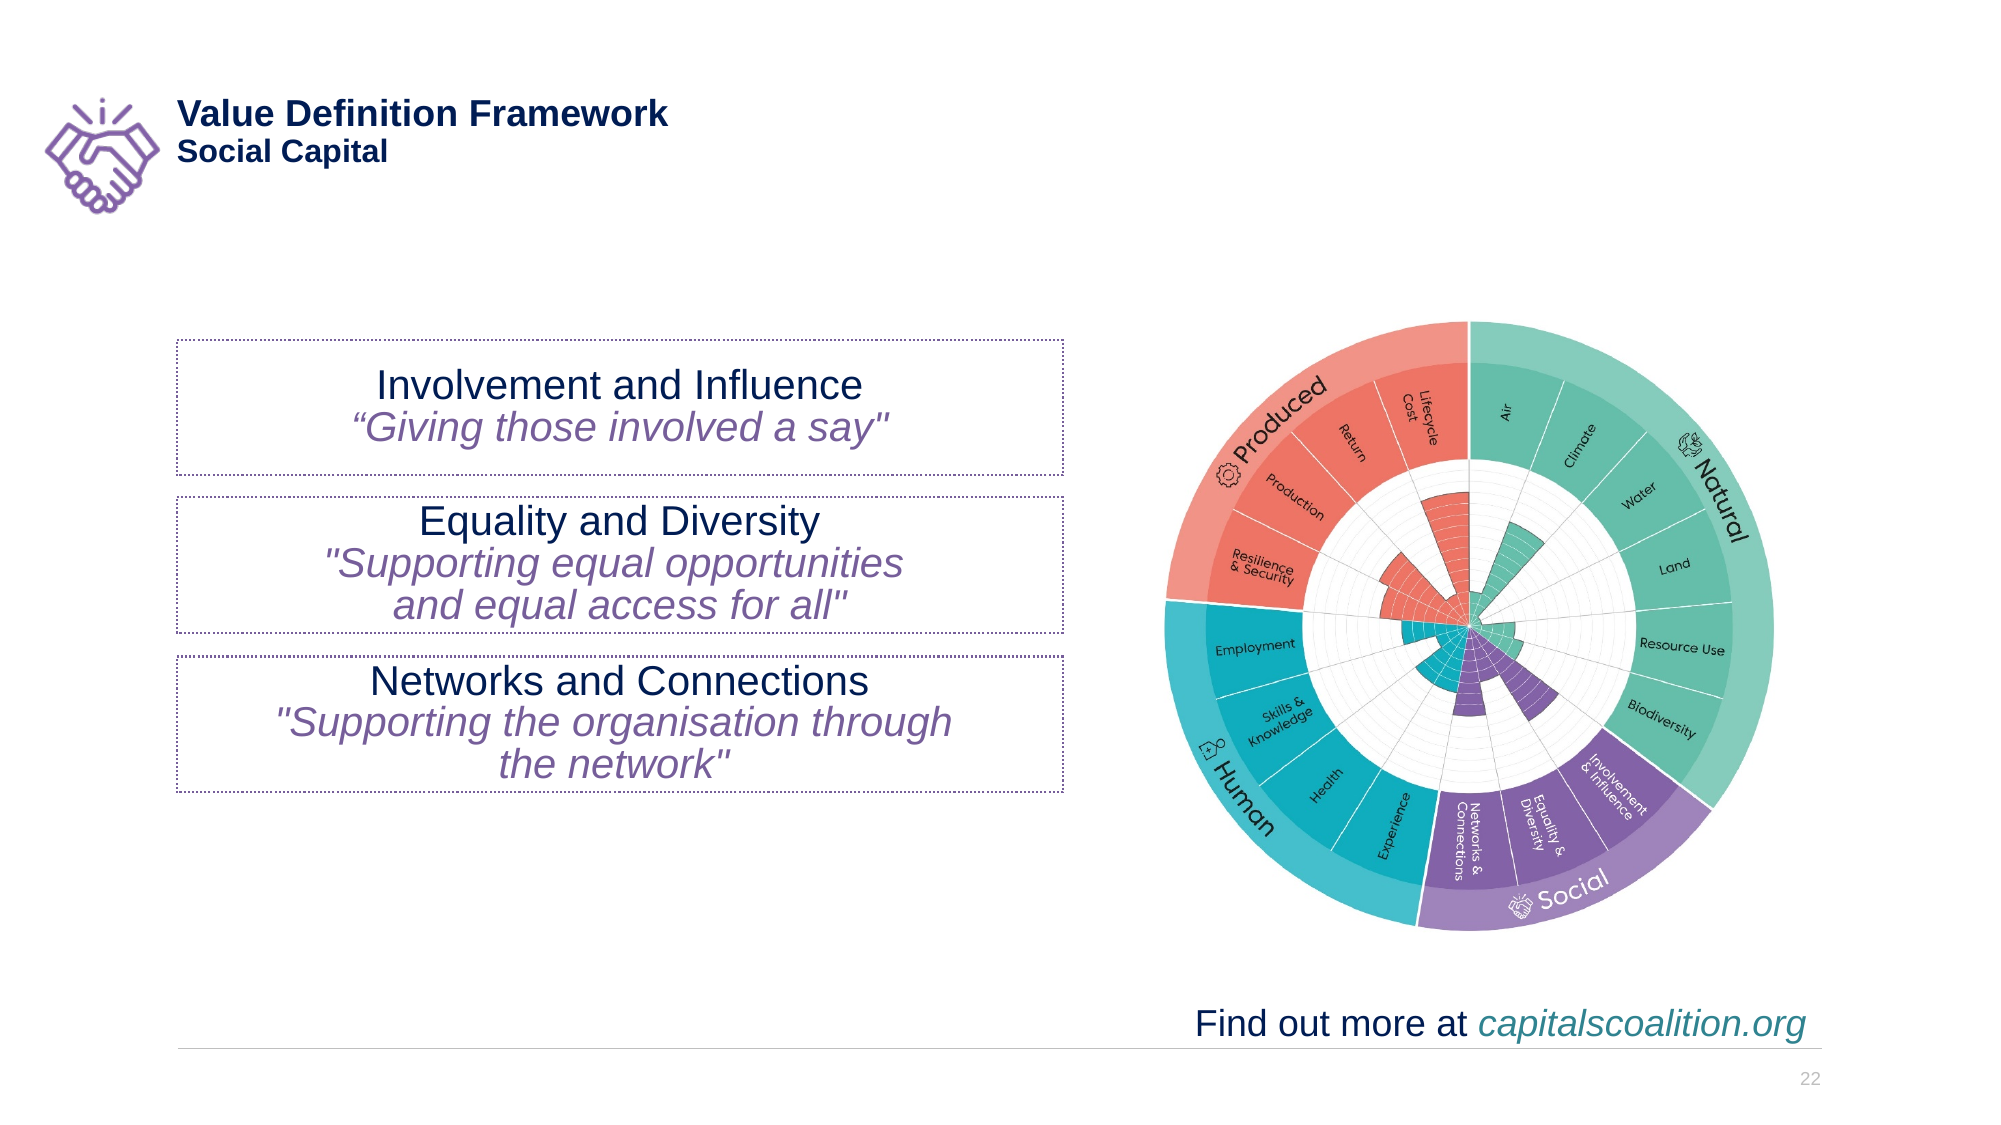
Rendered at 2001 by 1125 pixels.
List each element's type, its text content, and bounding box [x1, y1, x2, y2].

text_box Networks and Connections "Supporting the organisation through the network" [176, 655, 1064, 793]
title Value Definition Framework Social Capital [176, 94, 1822, 217]
text_box Involvement and Influence “Giving those involved a say" [176, 339, 1064, 476]
picture [1130, 287, 1808, 965]
text_box Equality and Diversity "Supporting equal opportunities and equal access for all" [176, 496, 1064, 634]
slide_number 22 [1386, 1048, 1837, 1108]
list Find out more at capitalscoalition.org [1179, 1004, 1822, 1047]
picture [40, 86, 165, 225]
